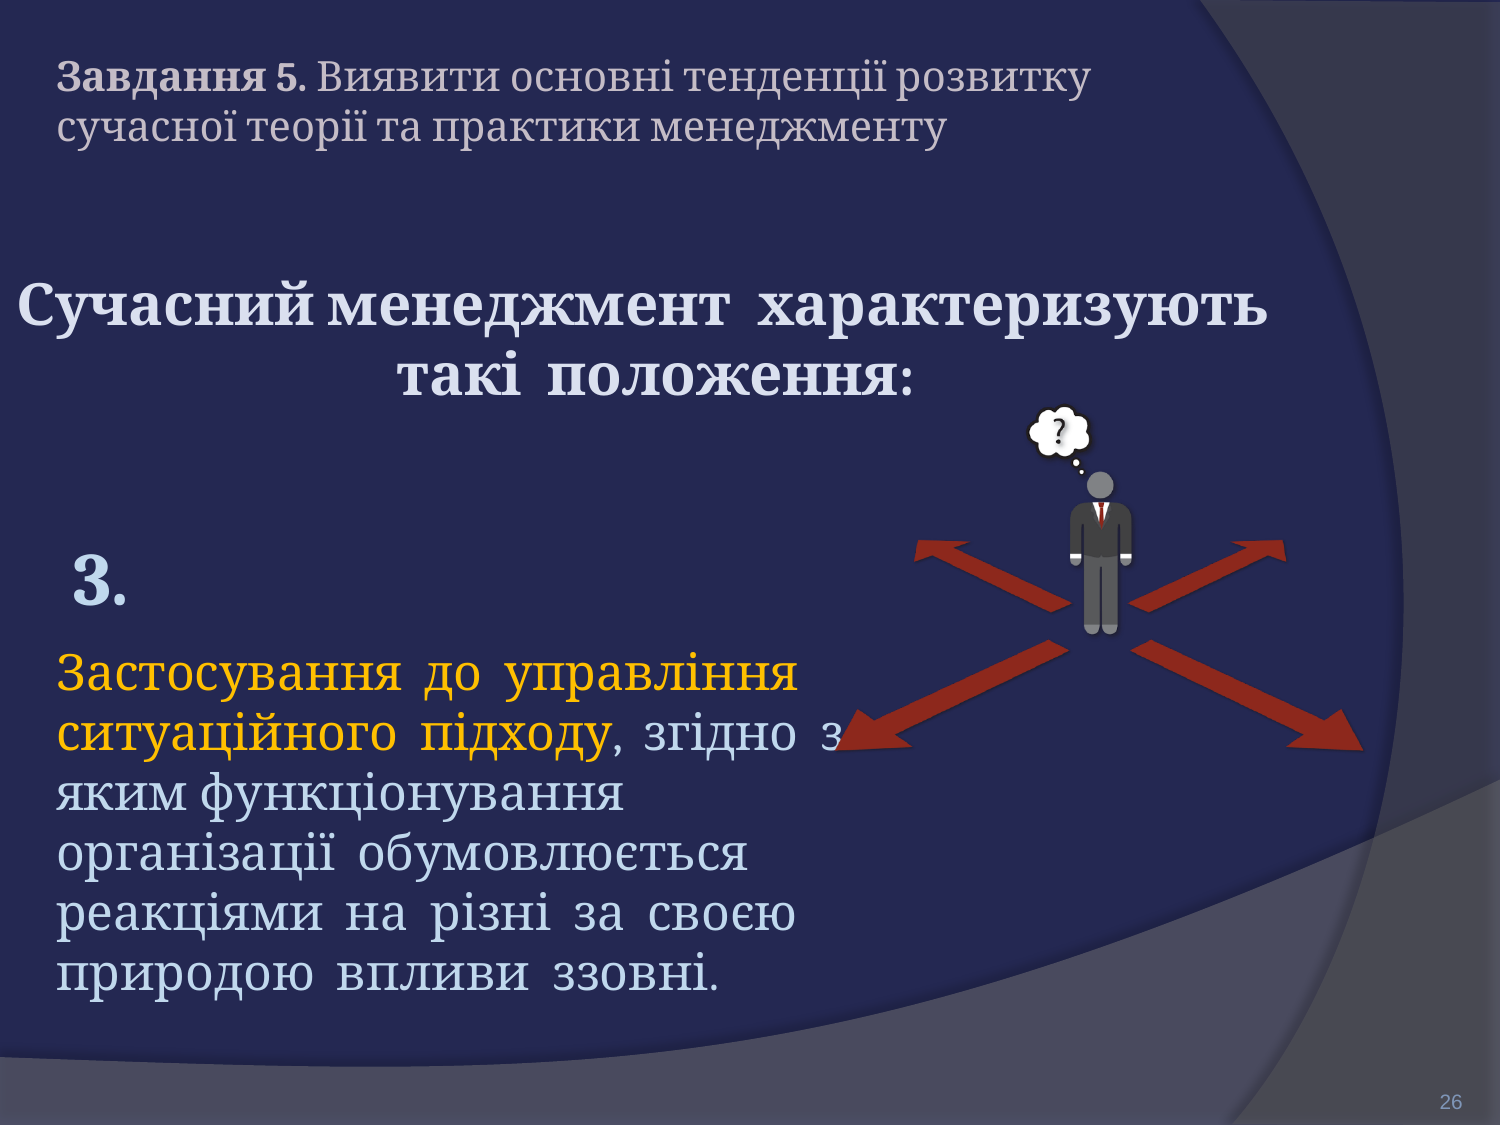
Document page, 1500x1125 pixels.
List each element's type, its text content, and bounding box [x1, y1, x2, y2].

text_box Застосування до управління ситуаційного підходу, згідно з яким функціонування організації обумовлюється реакціями на різні за своєю природою впливи ззовні. [41, 633, 898, 1009]
picture [832, 399, 1369, 755]
text_box 3. [50, 523, 145, 629]
text_box Сучасний менеджмент характеризують такі положення: [0, 259, 1341, 415]
text_box Завдання 5. Виявити основні тенденції розвитку сучасної теорії та практики менеджменту [41, 42, 1247, 158]
slide_number 26 [1337, 1053, 1463, 1114]
